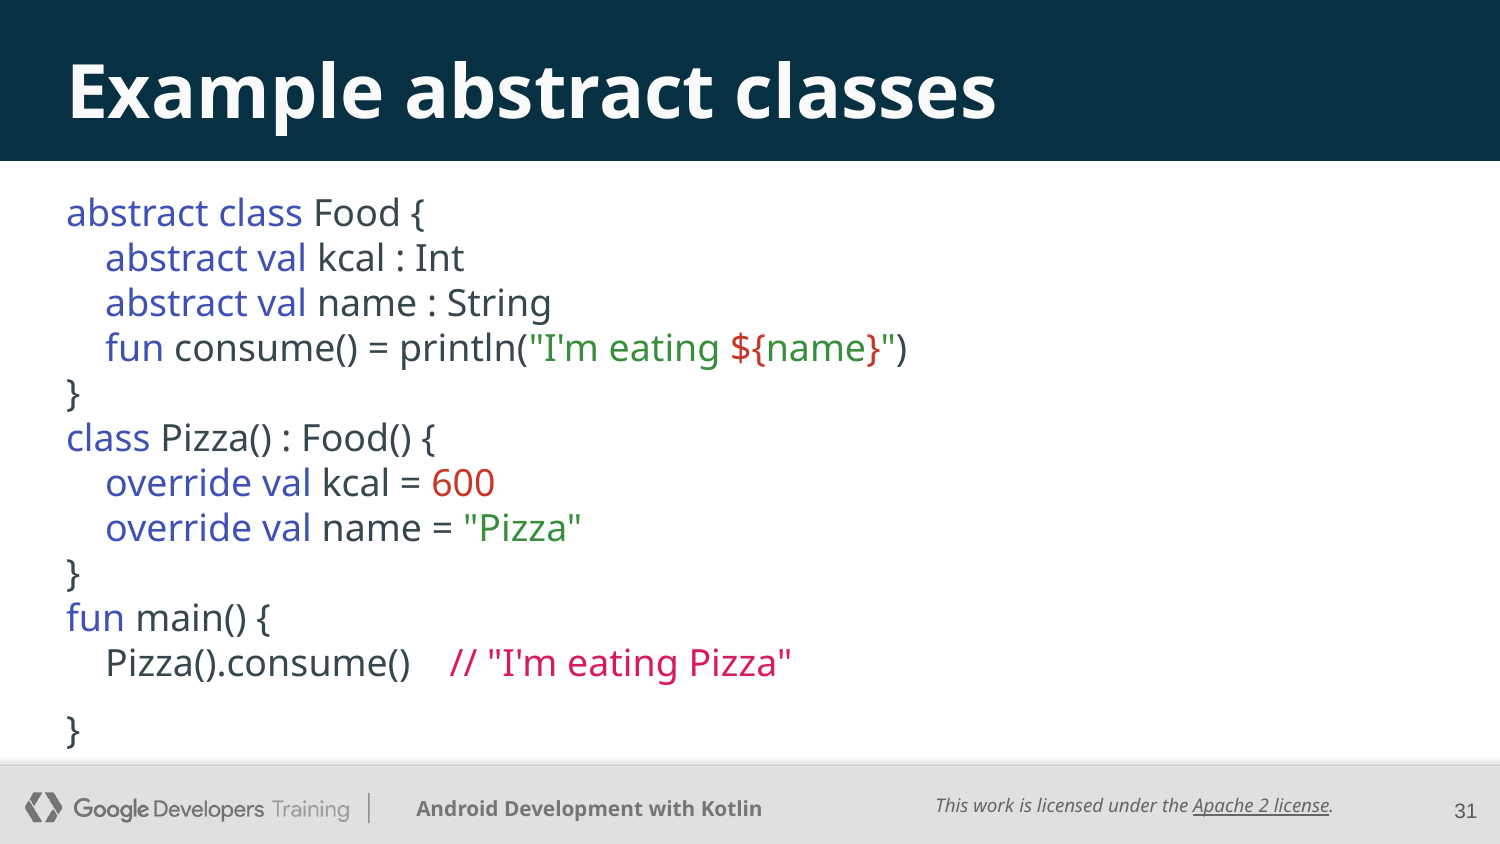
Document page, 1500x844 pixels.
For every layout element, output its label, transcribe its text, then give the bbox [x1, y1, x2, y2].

slide_number ‹#› [1402, 777, 1493, 842]
picture [0, 161, 1500, 844]
title Example abstract classes [51, 28, 1449, 122]
list abstract class Food { abstract val kcal : Int abstract val name : String fun consume() = println("I'm eating ${name}") } class Pizza() : Food() { override val kcal = 600 override val name = "Pizza" } fun main() { Pizza().consume() // "I'm eating Pizza" } [51, 173, 1449, 778]
